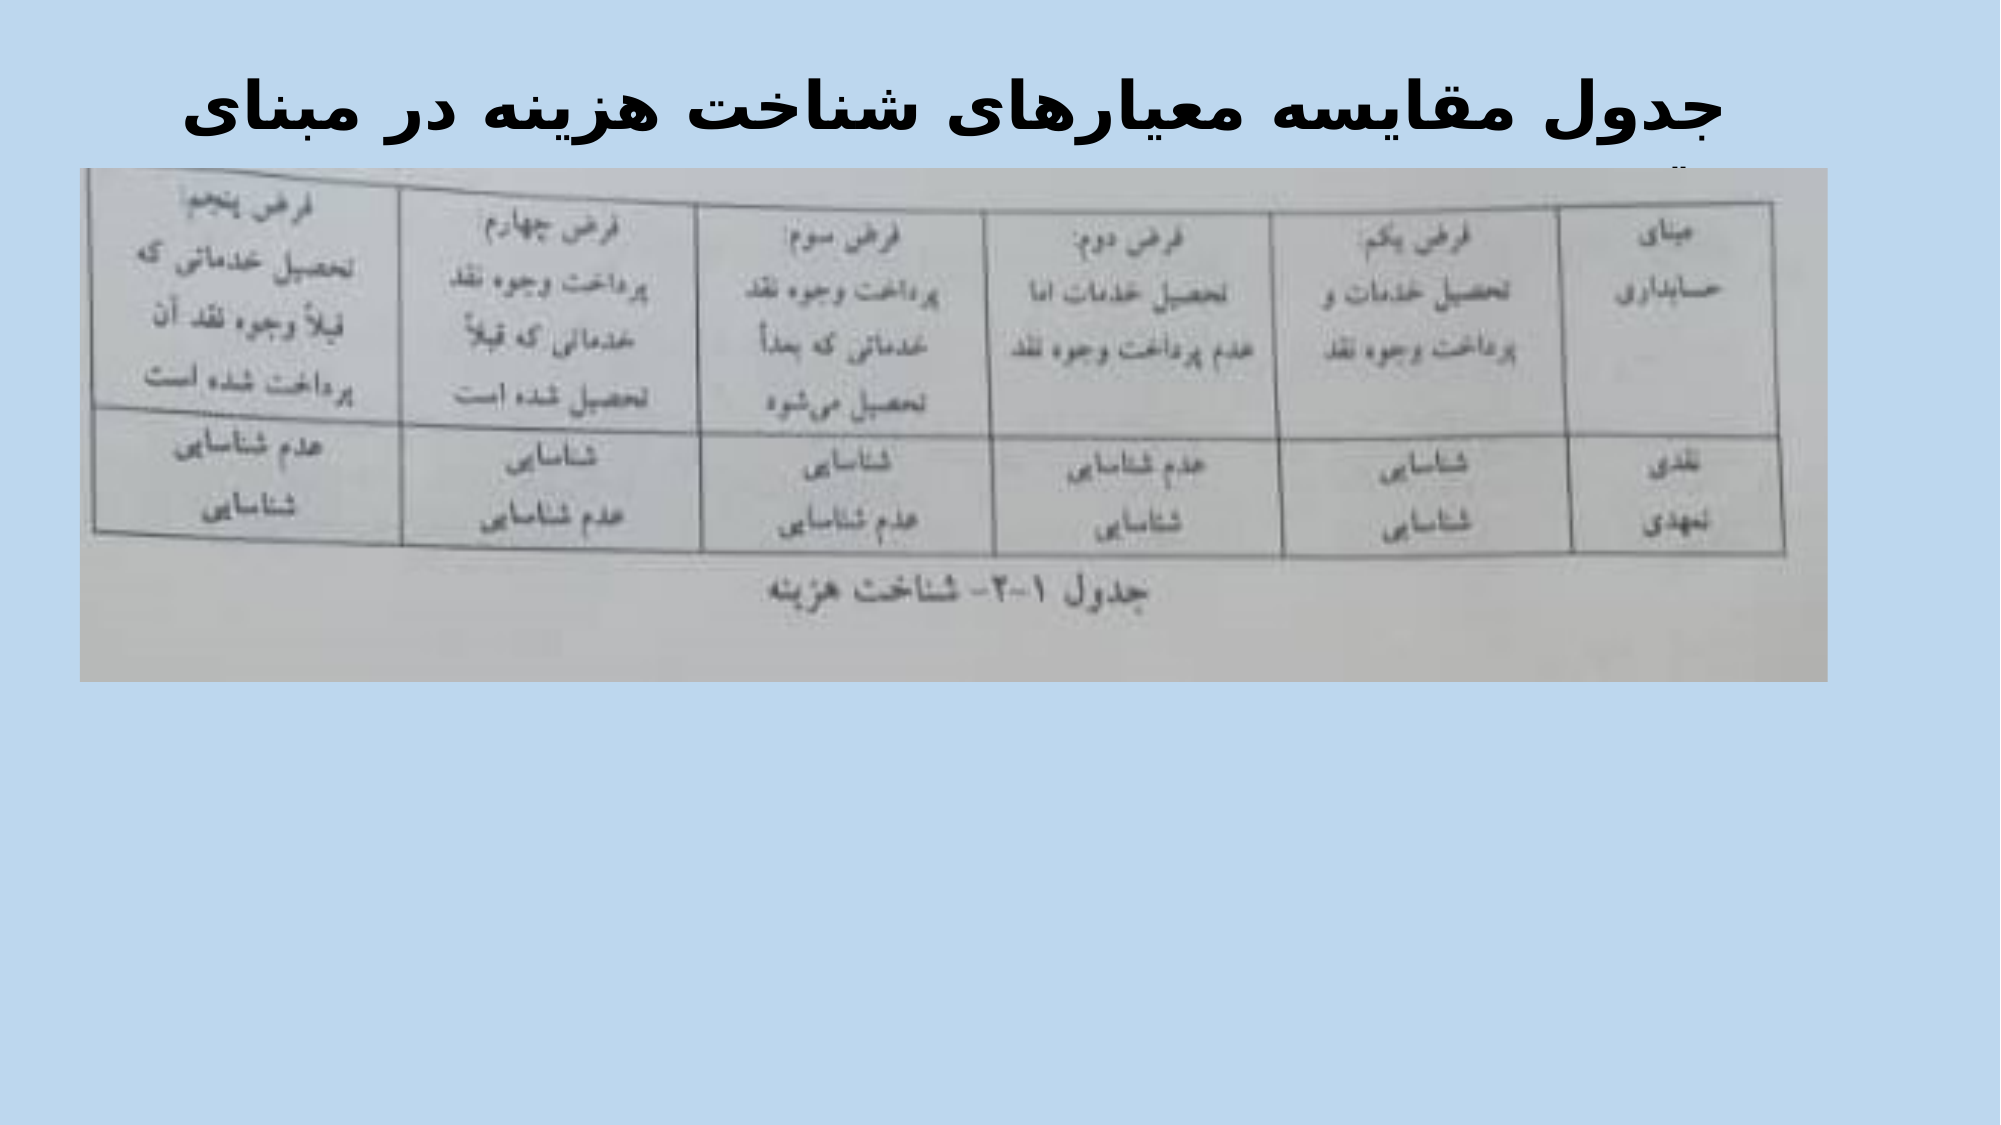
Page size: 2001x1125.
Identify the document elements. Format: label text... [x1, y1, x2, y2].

text_box جدول مقایسه معیارهای شناخت هزینه در مبنای نقدی و تعهدی [104, 55, 1743, 168]
picture [79, 168, 1828, 682]
